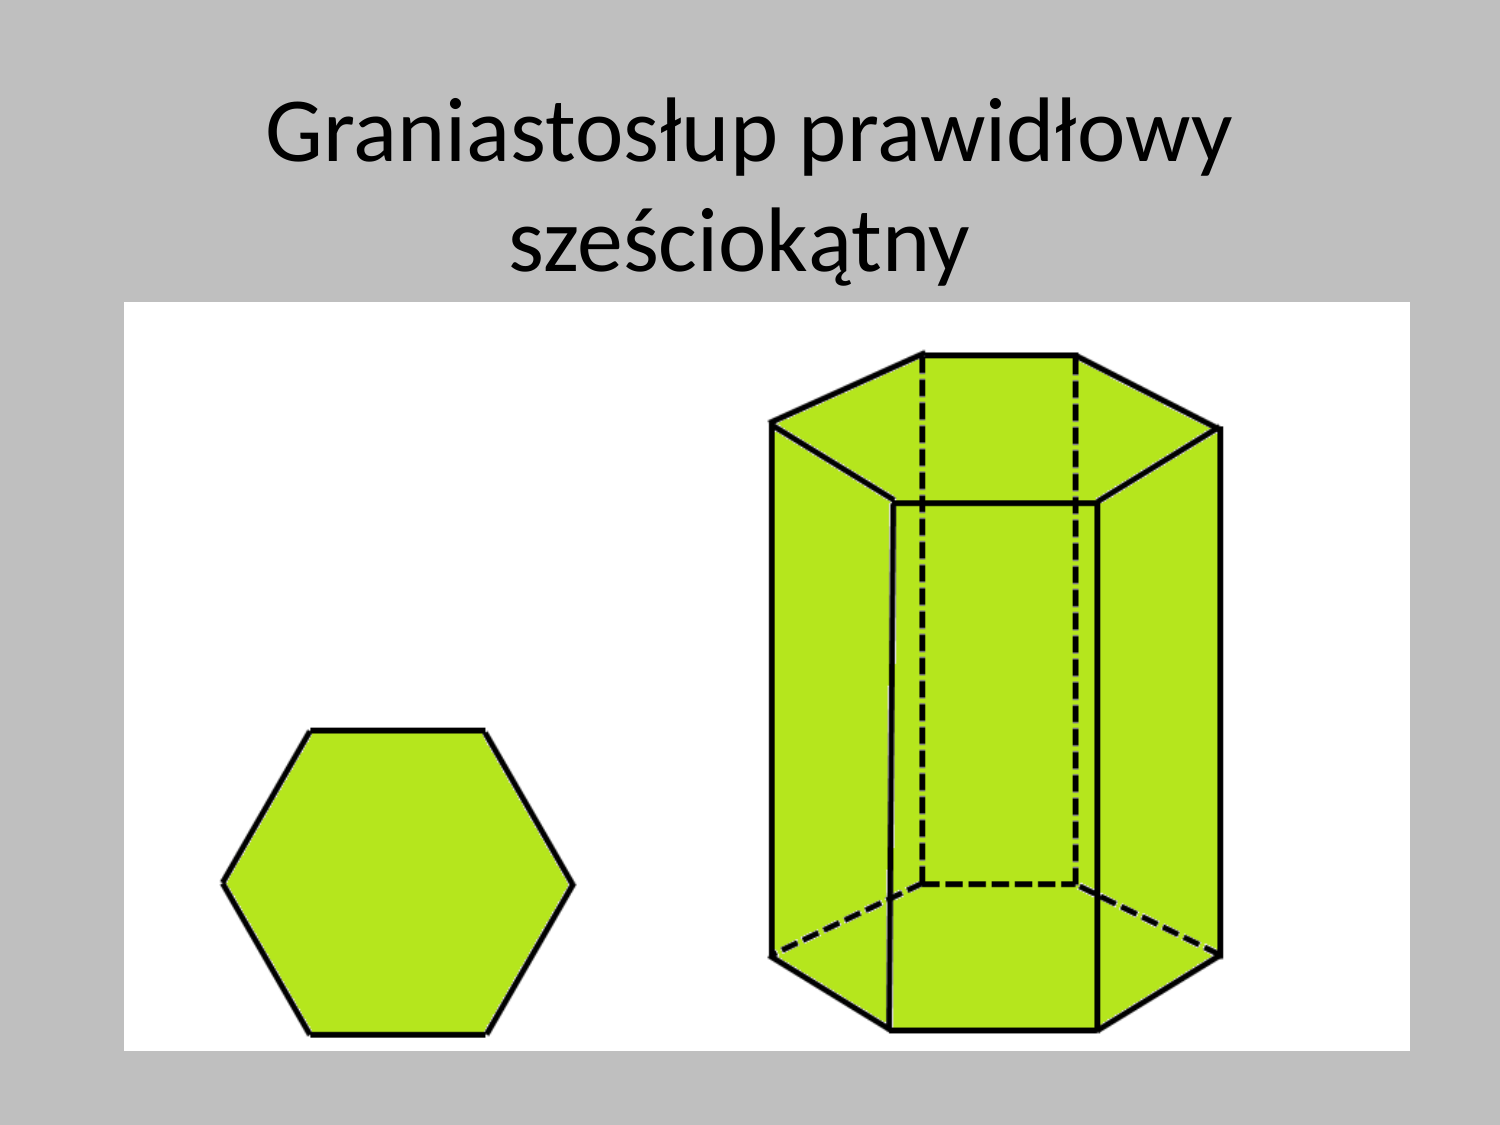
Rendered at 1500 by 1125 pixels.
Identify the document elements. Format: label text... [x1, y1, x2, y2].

picture [123, 302, 1410, 1051]
title Graniastosłup prawidłowy sześciokątny [75, 45, 1425, 315]
